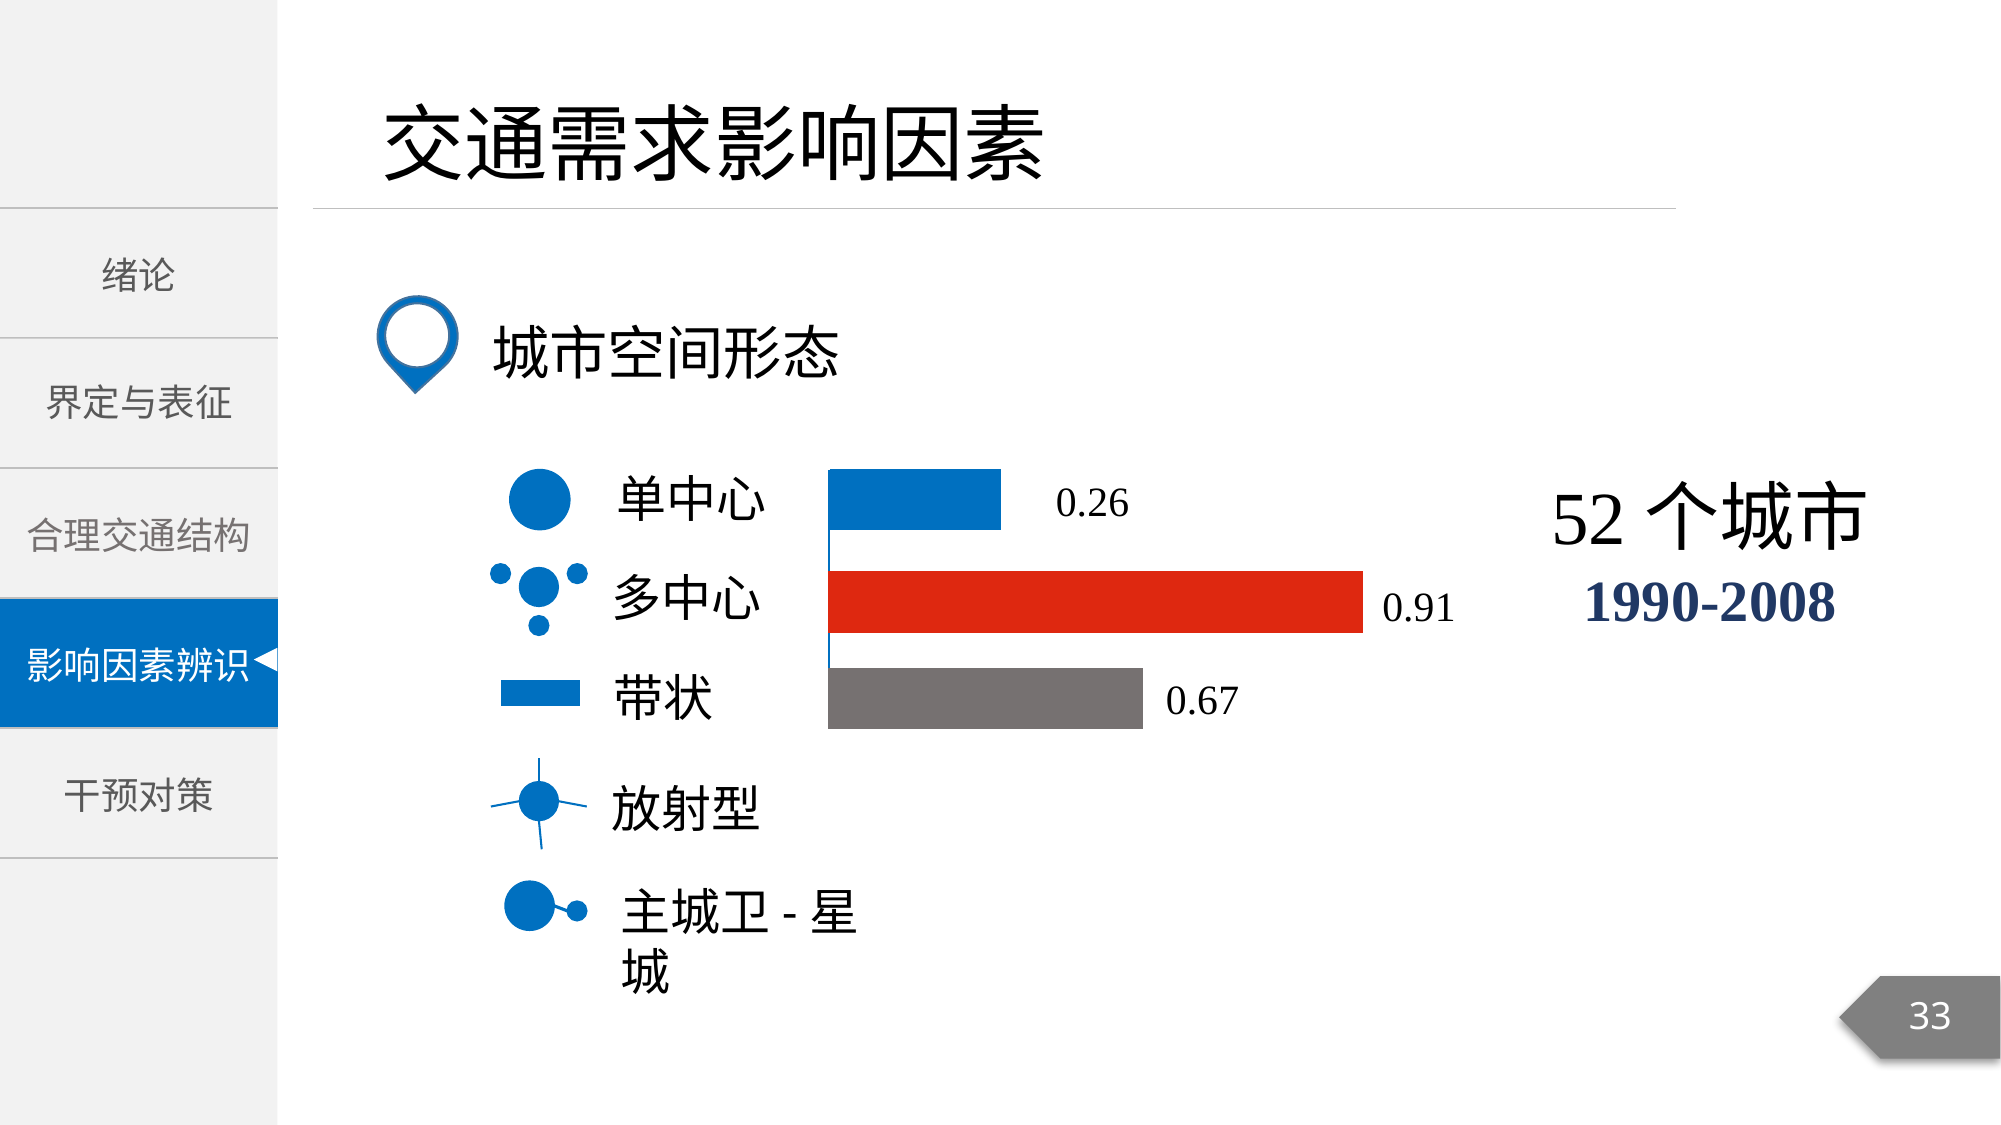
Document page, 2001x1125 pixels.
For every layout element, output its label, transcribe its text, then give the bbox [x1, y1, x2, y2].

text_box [510, 459, 786, 536]
text_box [829, 571, 1363, 633]
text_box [502, 658, 783, 735]
text_box 0.26 [1041, 467, 1145, 533]
text_box 0.67 [1151, 665, 1255, 731]
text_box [491, 559, 781, 635]
text_box 城市空间形态 [476, 308, 856, 394]
text_box [829, 668, 1143, 729]
text_box 52个城市 [1536, 461, 1885, 567]
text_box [490, 758, 781, 850]
text_box 1990-2008 [1568, 556, 1852, 641]
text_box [505, 872, 917, 949]
text_box 0.91 [1367, 572, 1471, 637]
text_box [377, 296, 458, 377]
text_box [830, 469, 1001, 530]
